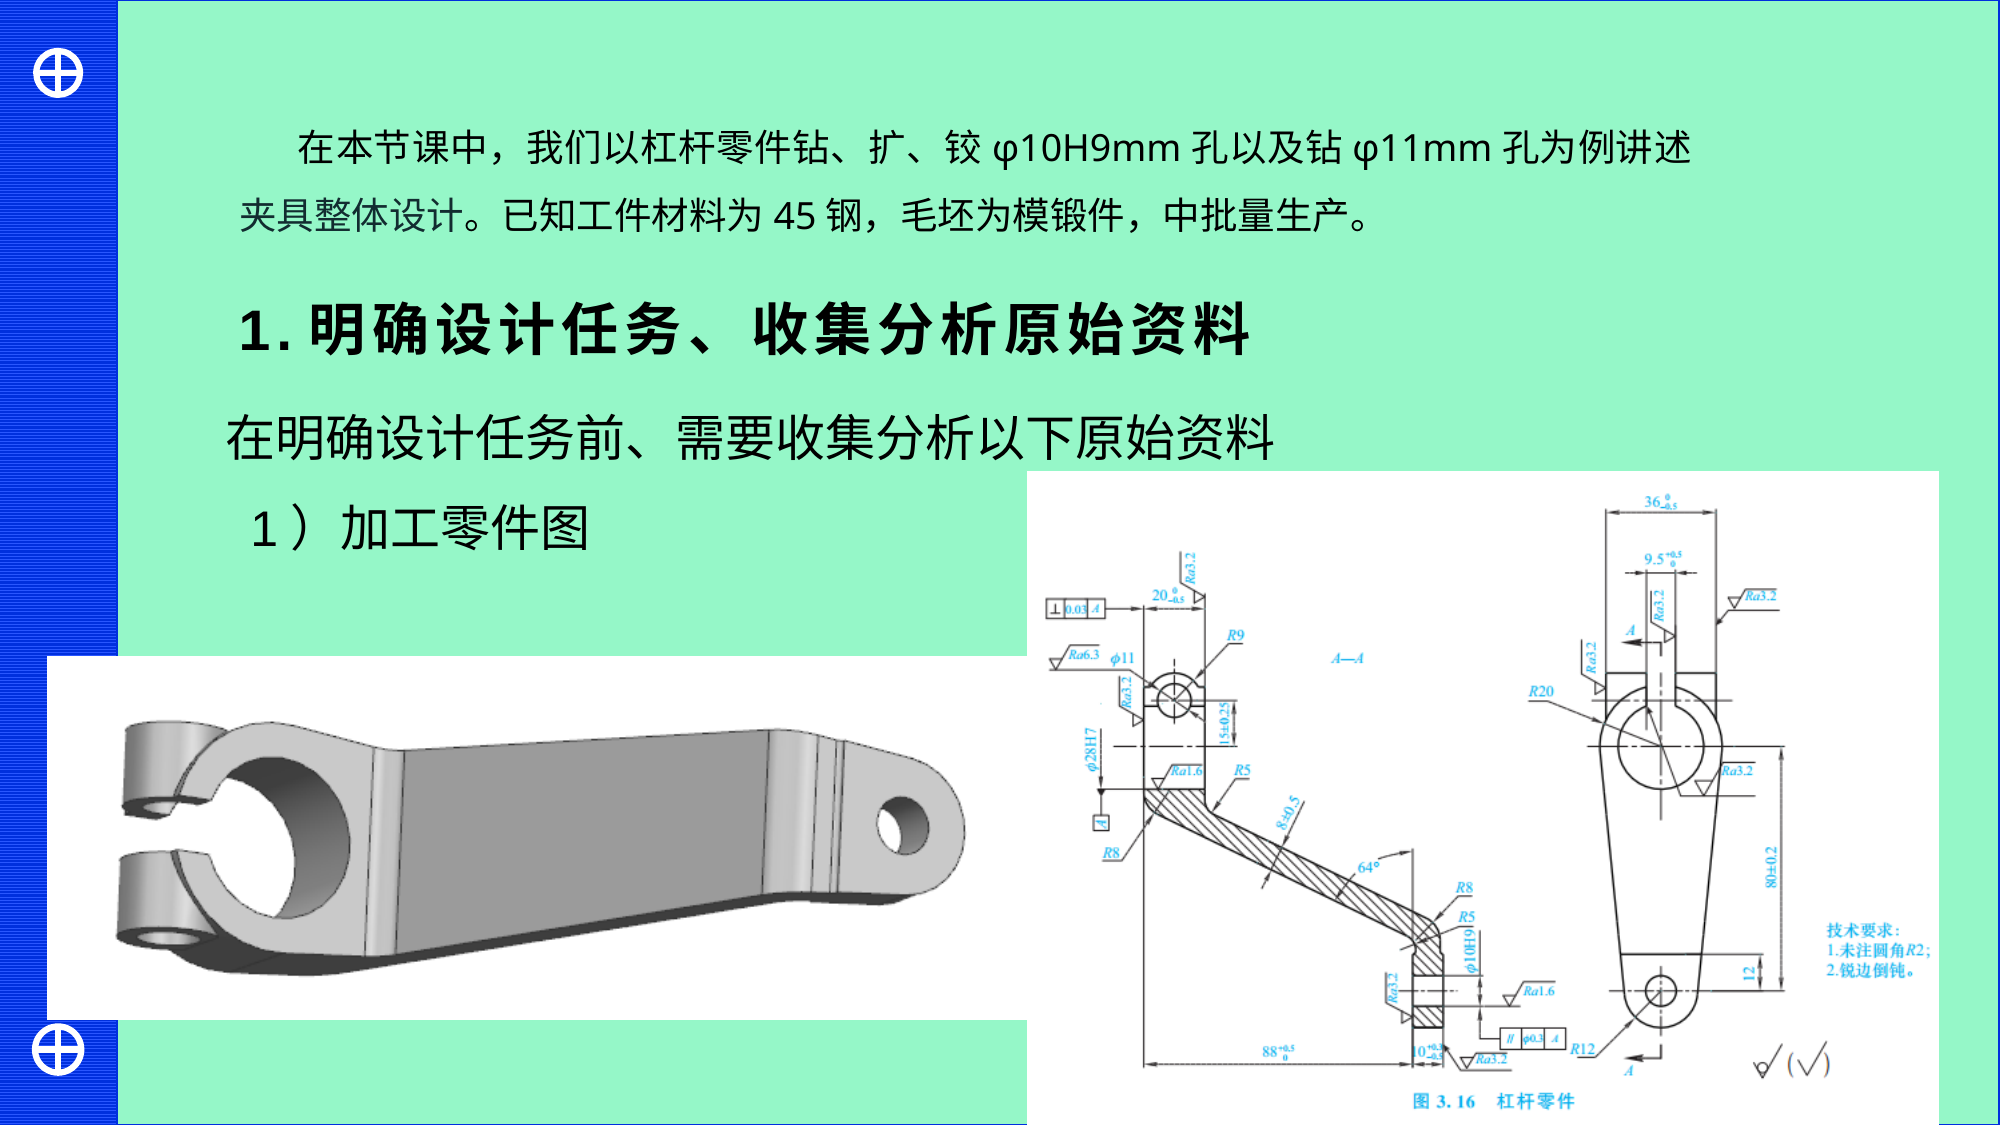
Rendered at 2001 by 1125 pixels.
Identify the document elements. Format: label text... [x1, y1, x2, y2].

picture [47, 471, 1939, 1125]
text_box 在明确设计任务前、需要收集分析以下原始资料 1）加工零件图 [135, 369, 1843, 654]
text_box 1.明确设计任务、收集分析原始资料 [135, 248, 1423, 369]
text_box 在本节课中，我们以杠杆零件钻、扩、铰φ10H9mm孔以及钻φ11mm孔为例讲述夹具整体设计。已知工件材料为45钢，毛坯为模锻件，中批量生产。 [224, 94, 1707, 245]
